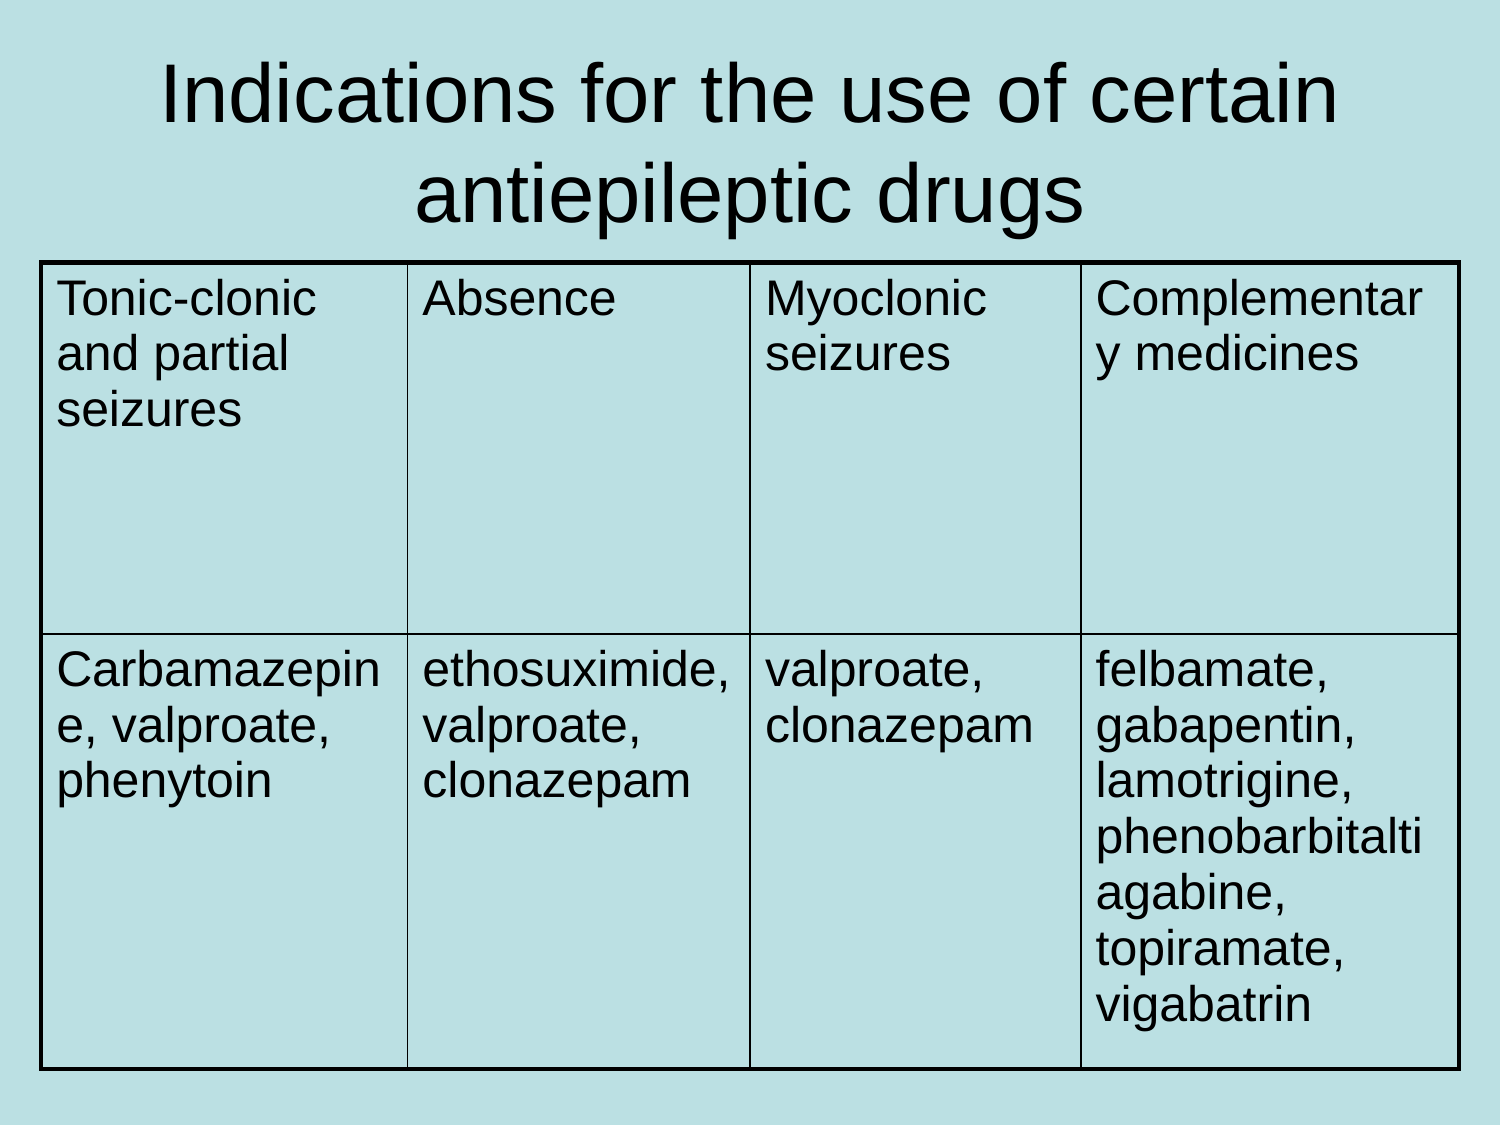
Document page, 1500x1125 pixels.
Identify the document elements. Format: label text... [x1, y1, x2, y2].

table_cell ethosuximide, valproate, clonazepam [408, 635, 749, 1067]
table_header Absence [408, 265, 749, 633]
title Indications for the use of certain antiepileptic drugs [75, 45, 1425, 233]
table_header Tonic-clonic and partial seizures [43, 265, 407, 633]
table_cell Carbamazepine, valproate, phenytoin [43, 635, 407, 1067]
table_header Complementary medicines [1082, 265, 1457, 633]
table_cell valproate, clonazepam [751, 635, 1080, 1067]
table_cell felbamate, gabapentin, lamotrigine, phenobarbitaltiagabine, topiramate, vigabatrin [1082, 635, 1457, 1067]
table_header Myoclonic seizures [751, 265, 1080, 633]
